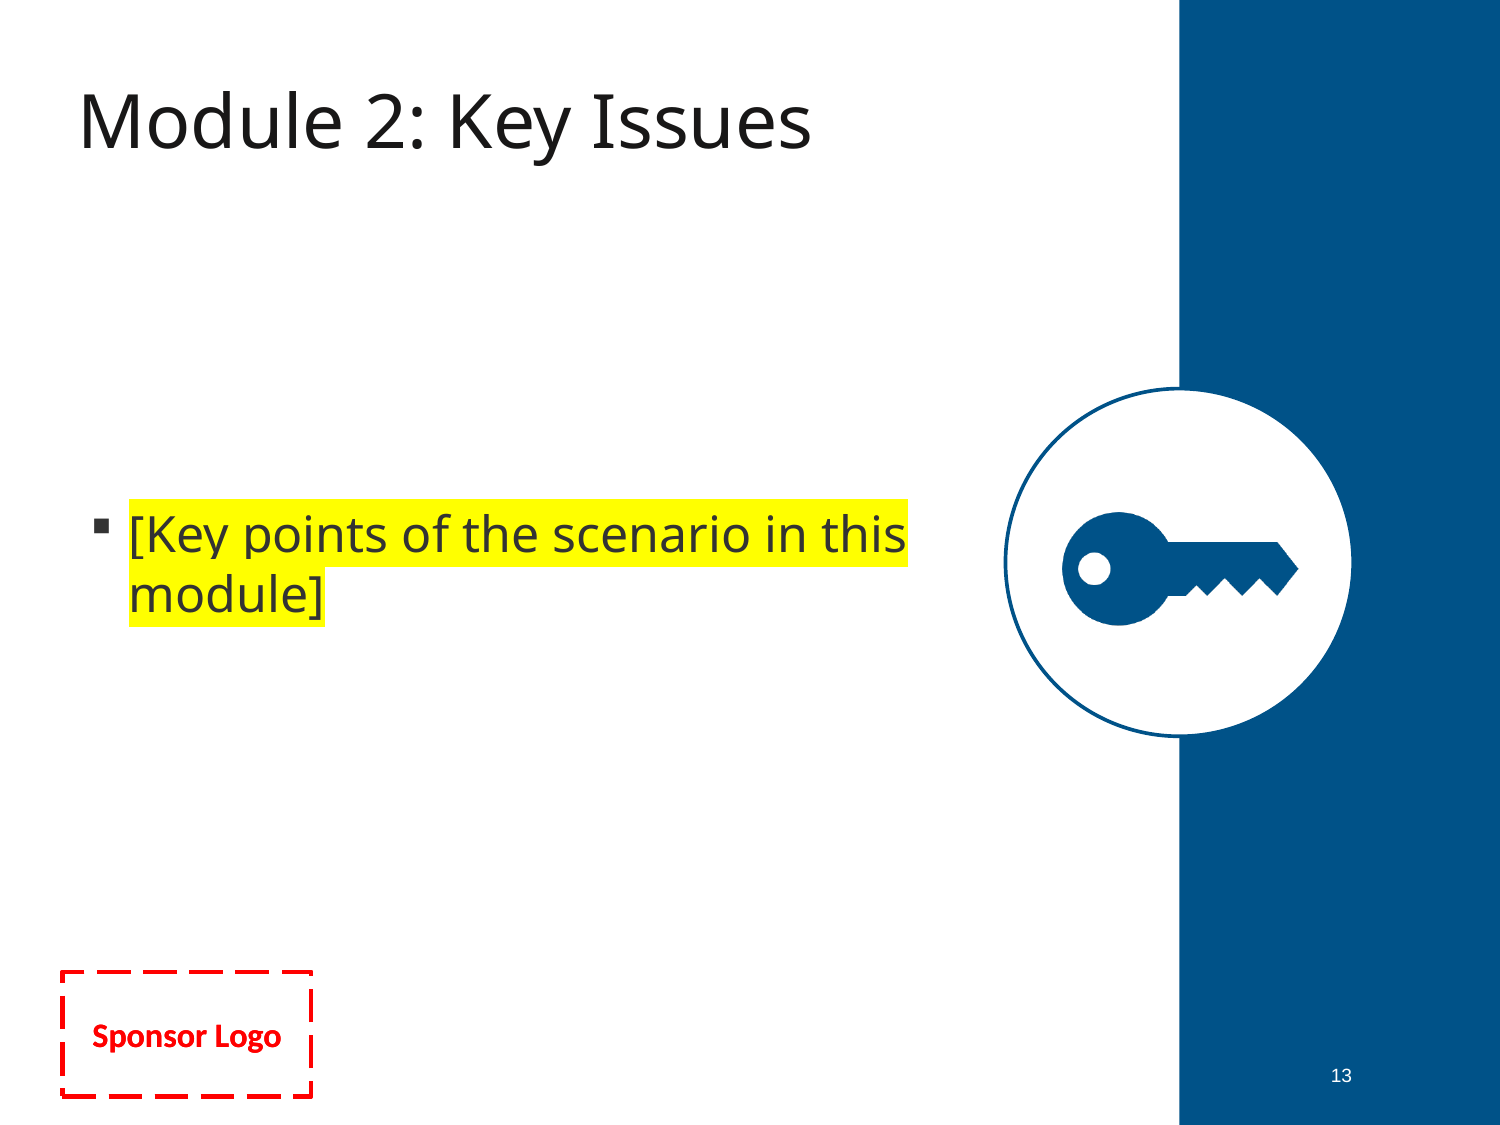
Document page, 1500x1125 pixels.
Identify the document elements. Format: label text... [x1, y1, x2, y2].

list [Key points of the scenario in this module] [75, 188, 992, 937]
text_box [1003, 448, 1045, 677]
text_box [1054, 386, 1304, 438]
text_box [1177, 0, 1500, 1125]
text_box [1077, 706, 1282, 739]
picture [1050, 439, 1309, 698]
text_box [1313, 448, 1356, 677]
slide_number 13 [1242, 1052, 1368, 1098]
title Module 2: Key Issues [62, 37, 1177, 201]
